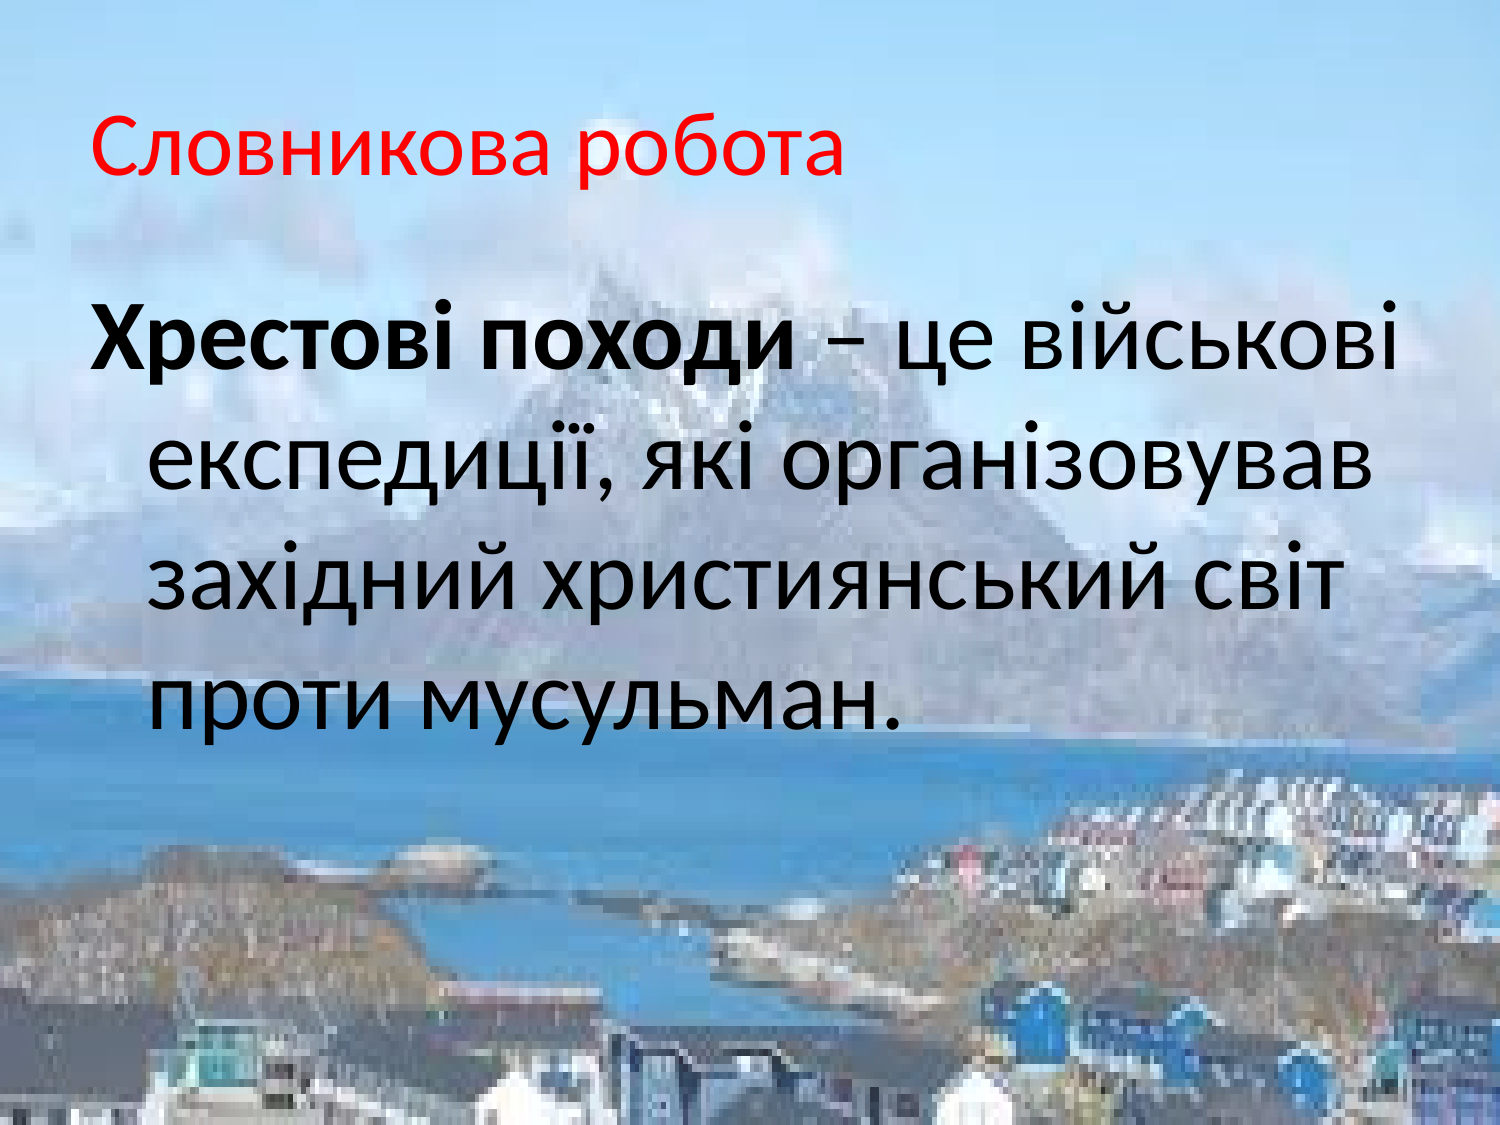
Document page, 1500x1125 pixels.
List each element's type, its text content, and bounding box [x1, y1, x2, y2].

list Хрестові походи – це військові експедиції, які організовував західний християнський світ проти мусульман. [75, 262, 1425, 1005]
title Словникова робота [75, 45, 1425, 233]
table_cell [0, 0, 1500, 1125]
